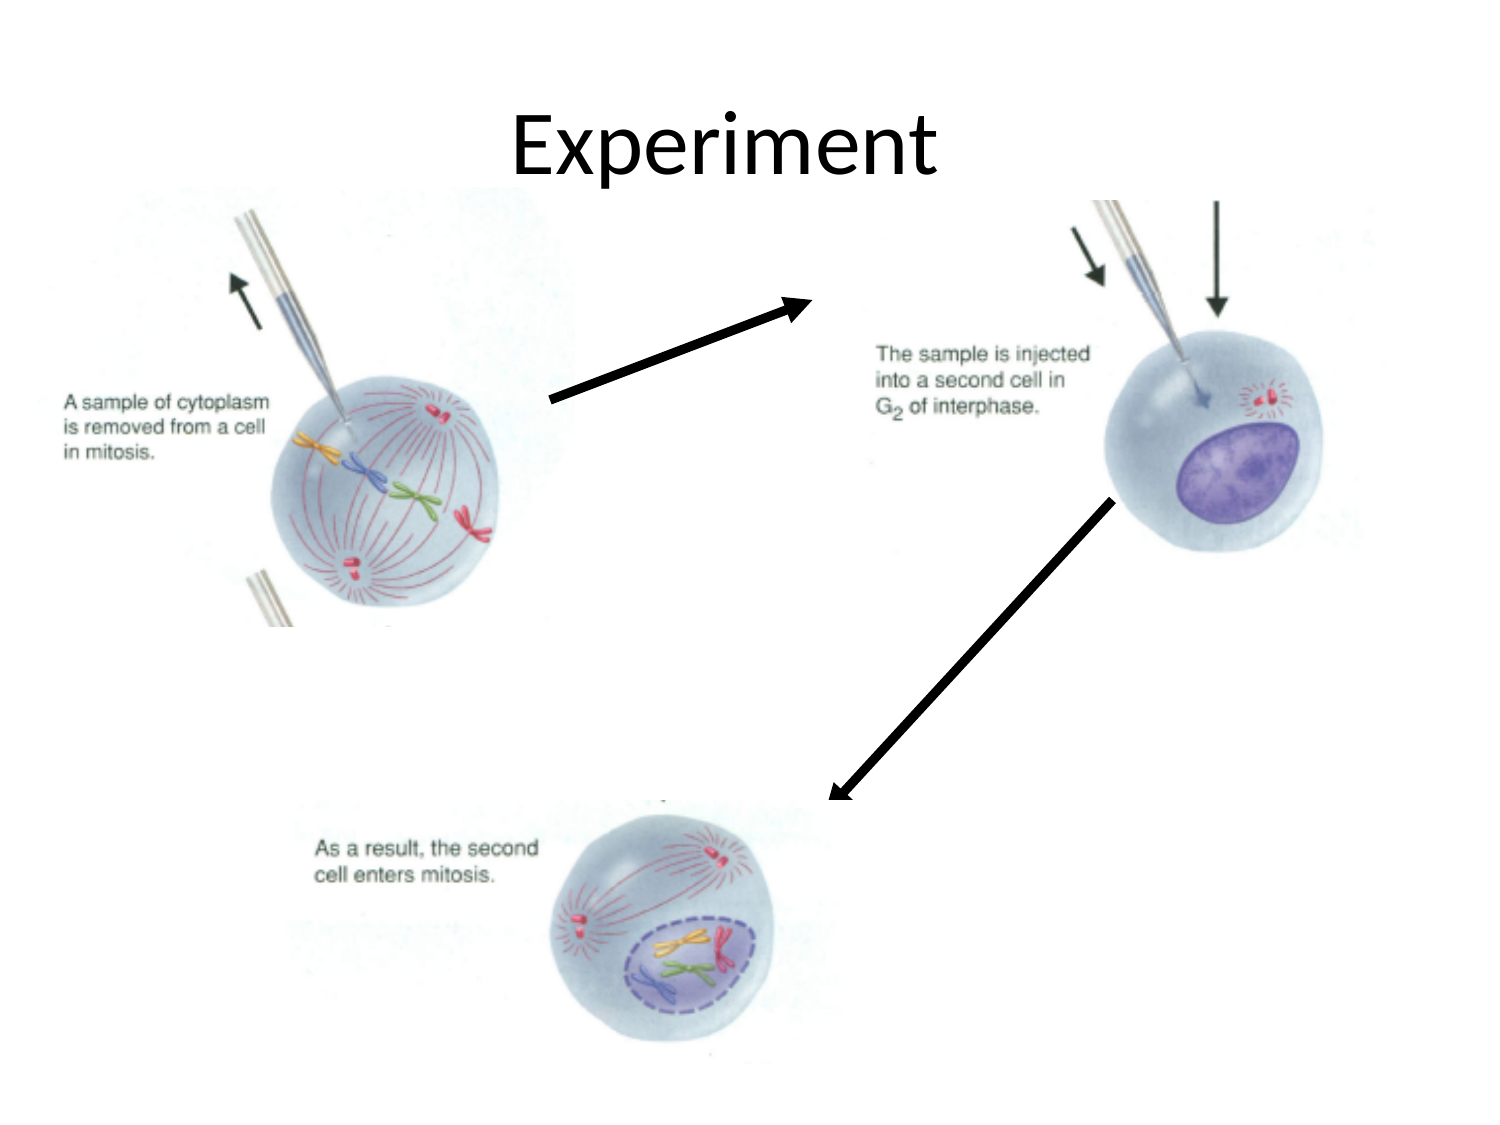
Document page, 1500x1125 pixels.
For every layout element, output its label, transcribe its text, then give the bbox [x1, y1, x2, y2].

text_box [579, 298, 813, 390]
picture [37, 187, 576, 627]
picture [849, 199, 1413, 560]
title Experiment [50, 24, 1400, 250]
picture [287, 799, 863, 1065]
